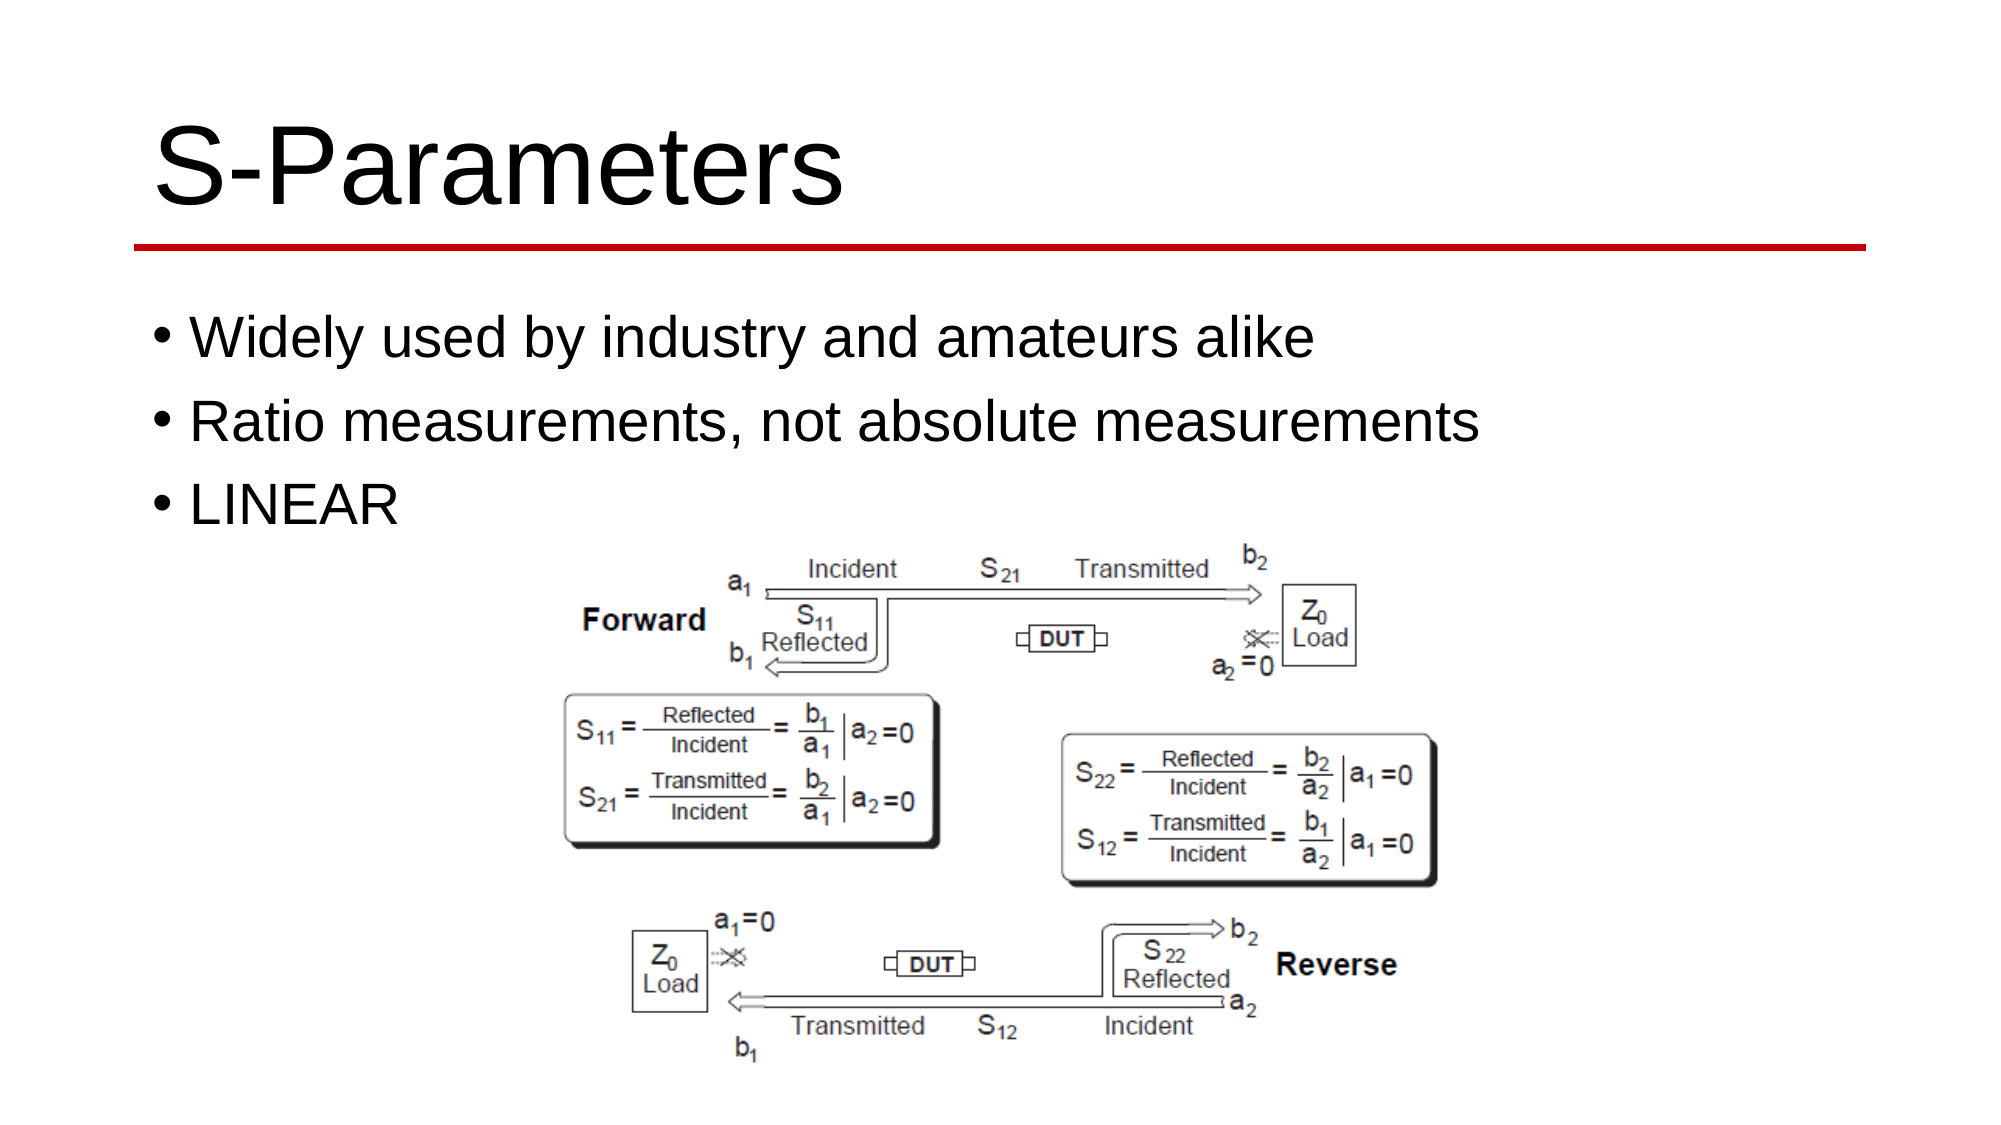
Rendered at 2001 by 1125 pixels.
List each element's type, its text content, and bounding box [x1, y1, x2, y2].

title S-Parameters [137, 59, 1863, 278]
list Widely used by industry and amateurs alike Ratio measurements, not absolute measurements LINEAR [137, 299, 1863, 1014]
picture [514, 539, 1486, 1066]
